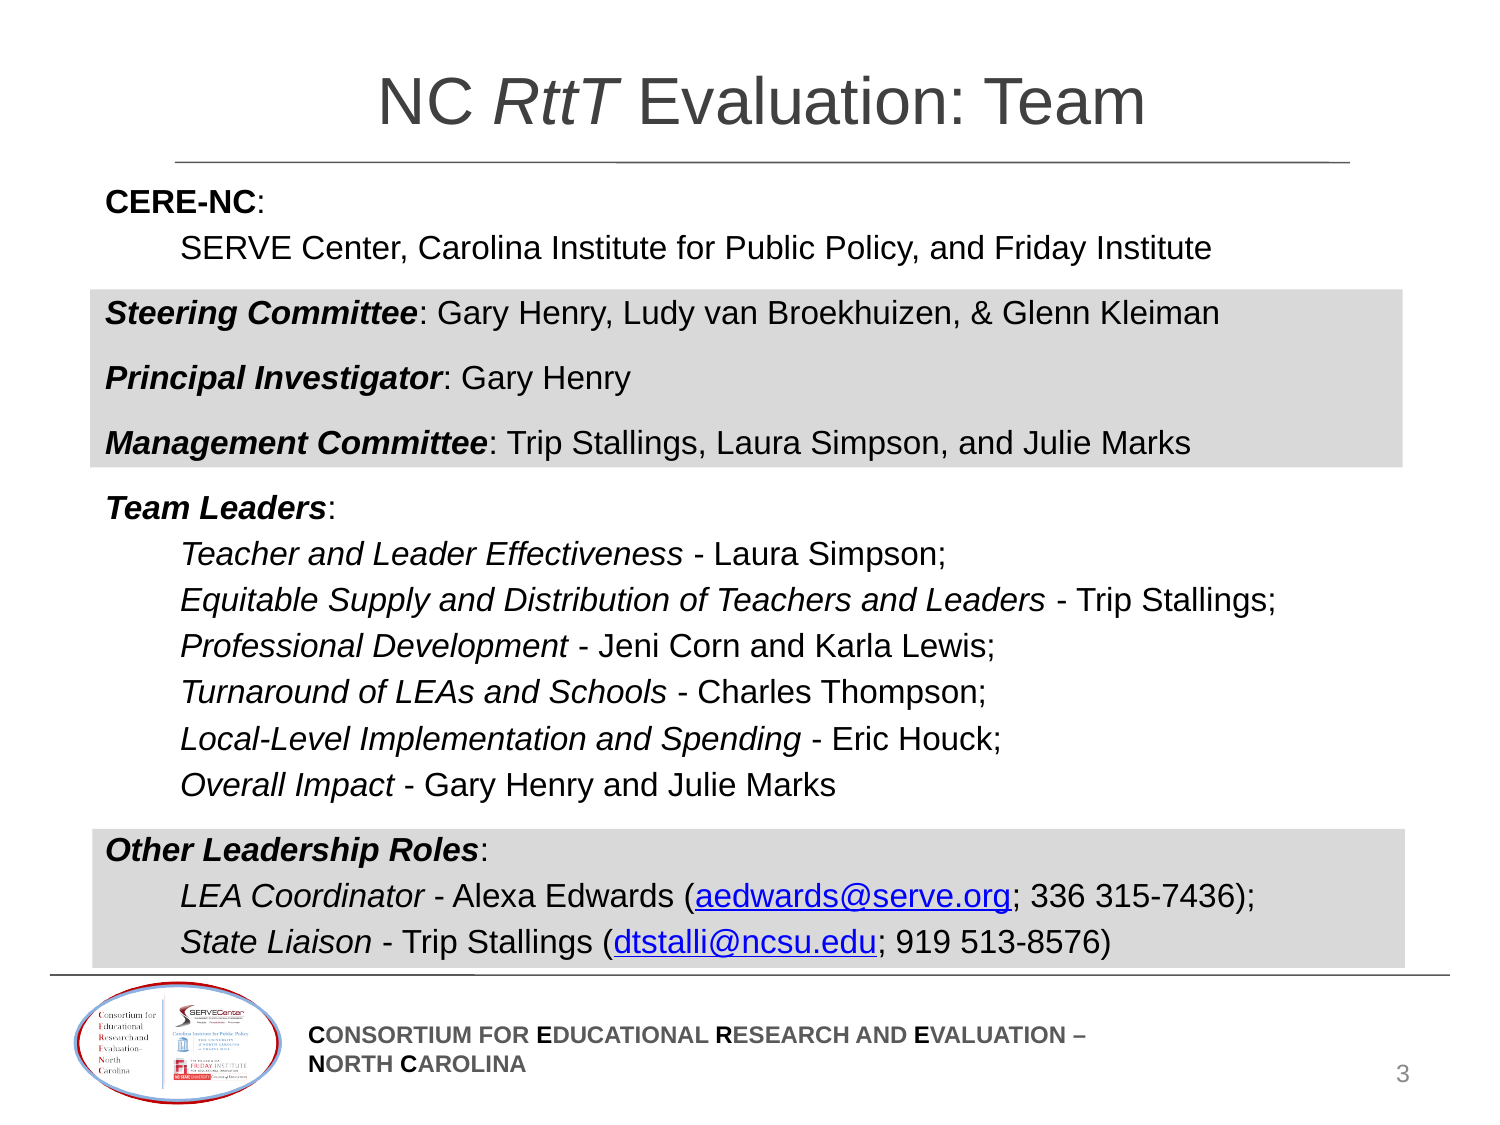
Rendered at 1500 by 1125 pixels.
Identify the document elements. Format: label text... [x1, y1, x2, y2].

title NC RttT Evaluation: Team [174, 44, 1351, 151]
text_box [90, 827, 1407, 970]
list CERE-NC: SERVE Center, Carolina Institute for Public Policy, and Friday Institute Steering Committee: Gary Henry, Ludy van Broekhuizen, & Glenn Kleiman Principal Investigator: Gary Henry Management Committee: Trip Stallings, Laura Simpson, and Julie Marks Team Leaders: Teacher and Leader Effectiveness - Laura Simpson; Equitable Supply and Distribution of Teachers and Leaders - Trip Stallings; Professional Development - Jeni Corn and Karla Lewis; Turnaround of LEAs and Schools - Charles Thompson; Local-Level Implementation and Spending - Eric Houck; Overall Impact - Gary Henry and Julie Marks Other Leadership Roles: LEA Coordinator - Alexa Edwards (aedwards@serve.org; 336 315-7436); State Liaison - Trip Stallings (dtstalli@ncsu.edu; 919 513-8576) [89, 172, 1403, 965]
picture [72, 981, 283, 1105]
slide_number 3 [1268, 1042, 1425, 1103]
